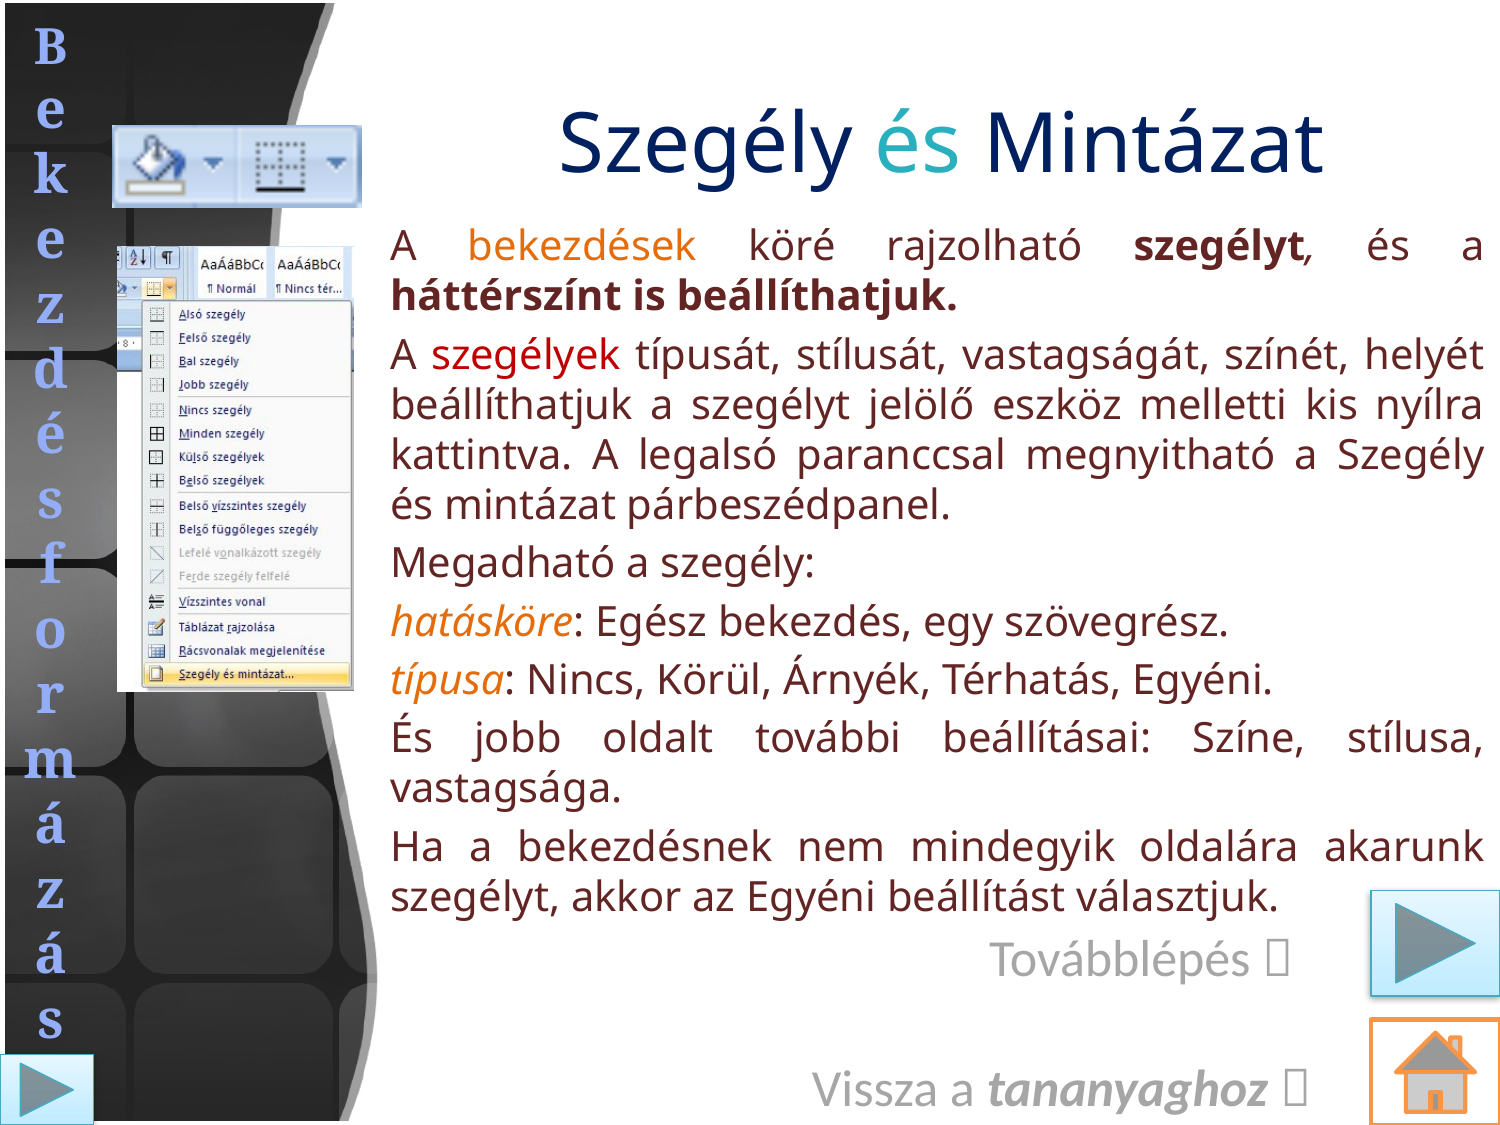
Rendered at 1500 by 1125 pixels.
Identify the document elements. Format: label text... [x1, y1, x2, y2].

picture [0, 0, 1500, 1125]
text_box [1369, 1017, 1500, 1125]
title Szegély és Mintázat [383, 44, 1500, 211]
text_box Továbblépés  [974, 916, 1348, 995]
list A bekezdések köré rajzolható szegélyt, és a háttérszínt is beállíthatjuk. A szegélyek típusát, stílusát, vastagságát, színét, helyét beállíthatjuk a szegélyt jelölő eszköz melletti kis nyílra kattintva. A legalsó paranccsal megnyitható a Szegély és mintázat párbeszédpanel. Megadható a szegély: hatásköre: Egész bekezdés, egy szövegrész. típusa: Nincs, Körül, Árnyék, Térhatás, Egyéni. És jobb oldalt további beállításai: Színe, stílusa, vastagsága. Ha a bekezdésnek nem mindegyik oldalára akarunk szegélyt, akkor az Egyéni beállítást választjuk. [374, 211, 1500, 1048]
text_box [0, 1054, 94, 1125]
text_box Vissza a tananyaghoz  [797, 1046, 1348, 1124]
text_box B e k e z d é s f o r m á z á s [0, 7, 107, 1057]
text_box [1370, 890, 1500, 997]
